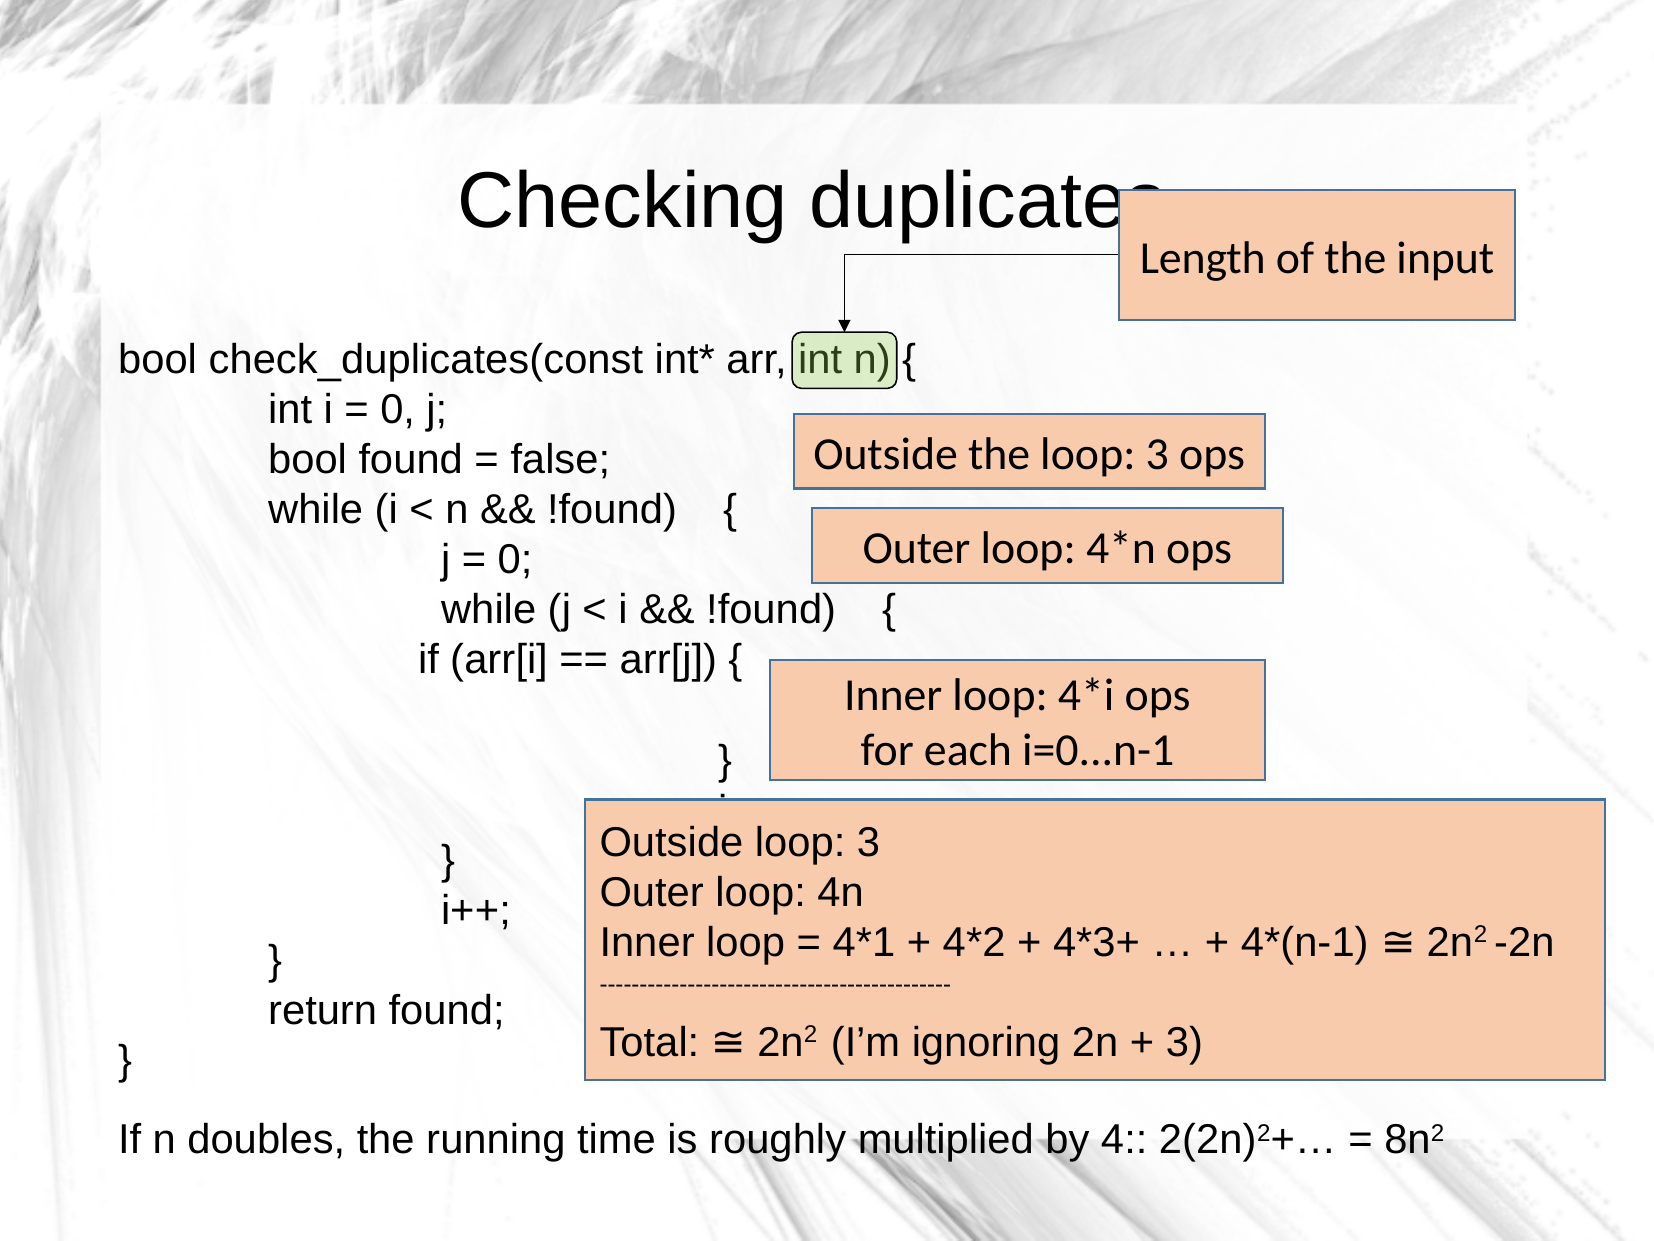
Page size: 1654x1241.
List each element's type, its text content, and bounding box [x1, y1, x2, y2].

list bool check_duplicates(const int* arr, int n) { int i = 0, j; bool found = false; while (i < n && !found) { j = 0; while (j < i && !found) { if (arr[i] == arr[j]) { found = true; } j++; } i++; } return found; } If n doubles, the running time is roughly multiplied by 4:: 2(2n)2+… = 8n2 [118, 332, 1571, 1121]
text_box Inner loop: 4*i ops for each i=0...n-1 [770, 659, 1266, 780]
text_box Outer loop: 4*n ops [812, 508, 1284, 584]
text_box Outside loop: 3 Outer loop: 4n Inner loop = 4*1 + 4*2 + 4*3+ … + 4*(n-1) ≅ 2n2 -2n -------------------------------------------- Total: ≅ 2n2 (I’m ignoring 2n + 3) [584, 799, 1605, 1080]
picture [0, 0, 1654, 1241]
text_box Outside the loop: 3 ops [793, 413, 1266, 489]
title Checking duplicates [118, 93, 1506, 299]
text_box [844, 254, 1120, 333]
text_box Length of the input [1119, 189, 1516, 320]
text_box [792, 332, 897, 389]
